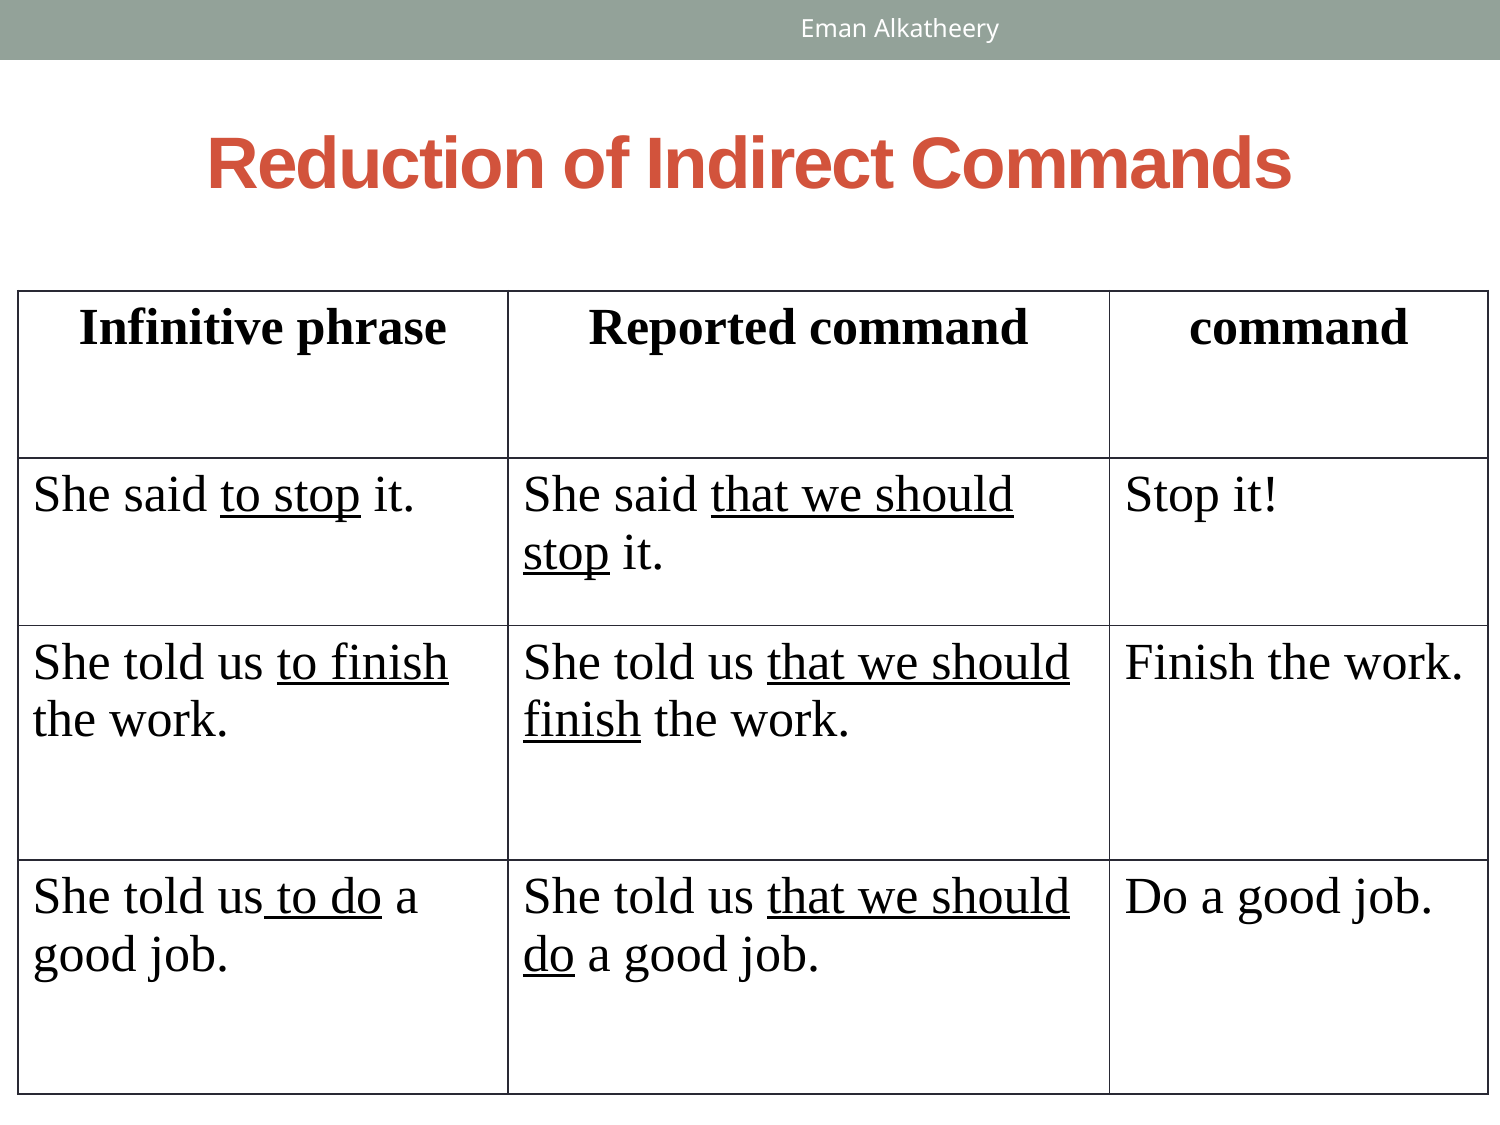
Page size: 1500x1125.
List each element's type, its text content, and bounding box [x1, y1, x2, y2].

table_cell She told us to finish the work. [19, 626, 507, 859]
table_cell She said that we should stop it. [509, 459, 1109, 625]
table_cell Do a good job. [1110, 861, 1487, 1093]
table_cell She told us to do a good job. [19, 861, 507, 1093]
table_cell She said to stop it. [19, 459, 507, 625]
table_header Infinitive phrase [19, 292, 507, 457]
table_cell She told us that we should finish the work. [509, 626, 1109, 859]
title Reduction of Indirect Commands [75, 87, 1425, 232]
table_cell Finish the work. [1110, 626, 1487, 859]
table_cell Stop it! [1110, 459, 1487, 625]
table_cell She told us that we should do a good job. [509, 861, 1109, 1093]
footer Eman Alkatheery [562, 3, 1238, 57]
table_header command [1110, 292, 1487, 457]
table_header Reported command [509, 292, 1109, 457]
